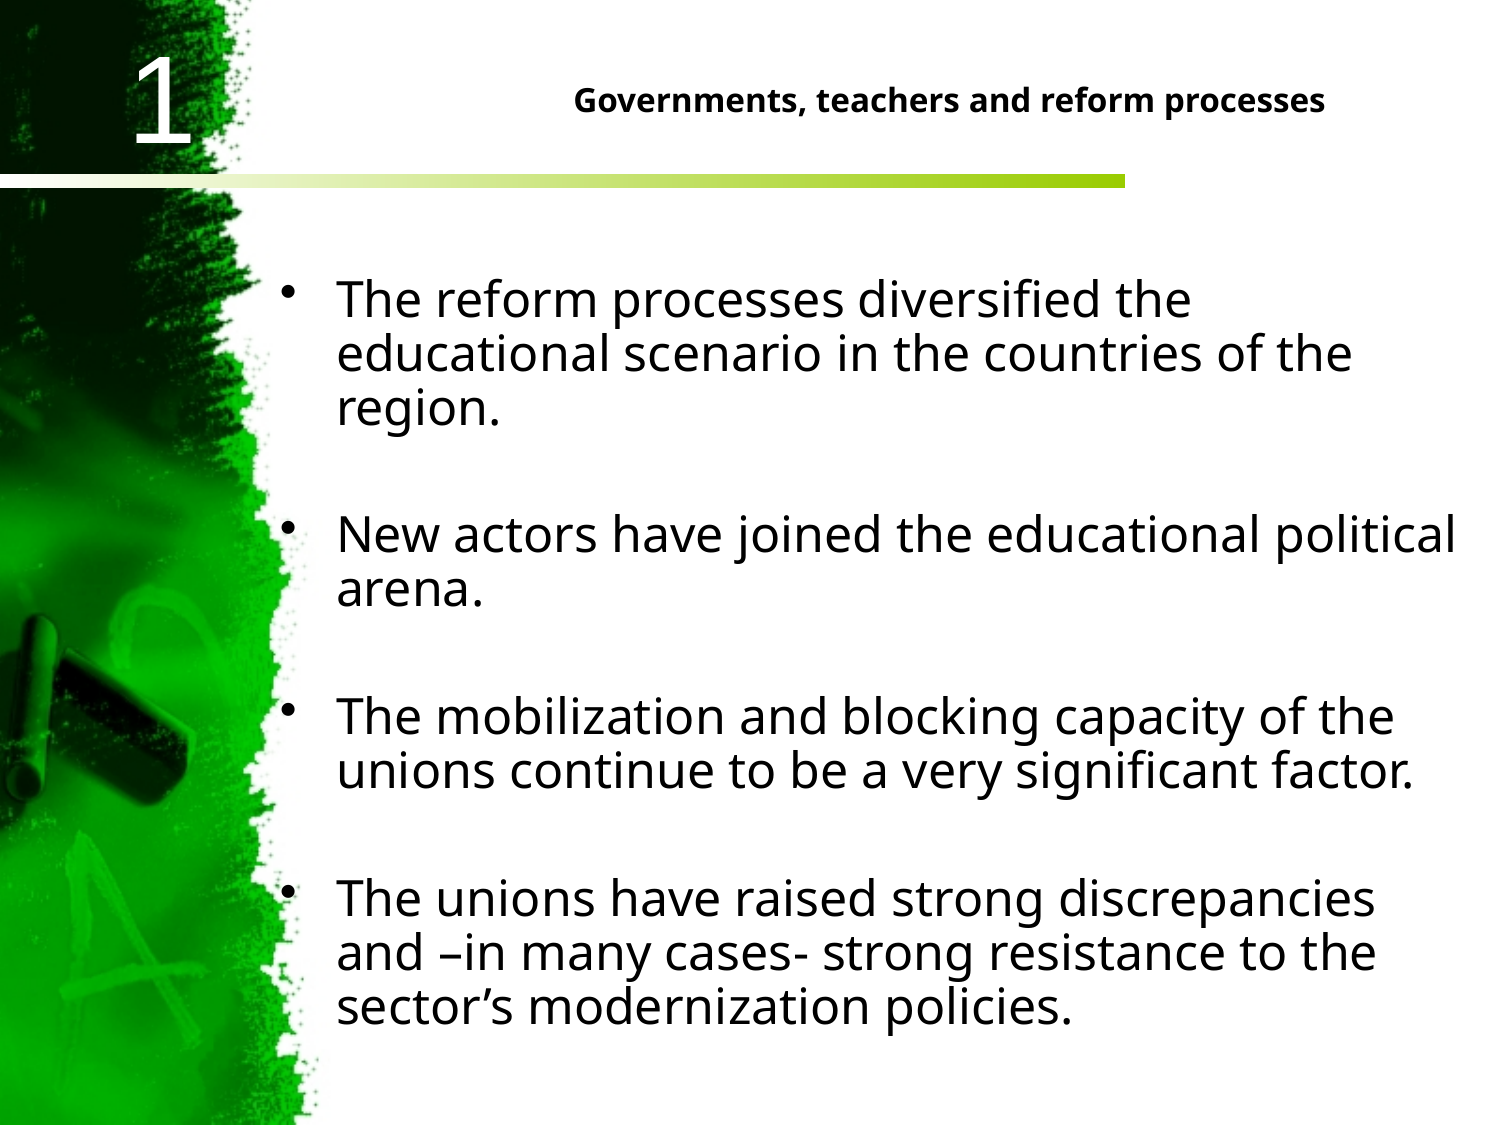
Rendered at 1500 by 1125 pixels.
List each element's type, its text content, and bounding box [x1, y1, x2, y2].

picture [0, 187, 1500, 1125]
picture [0, 0, 1500, 175]
list The reform processes diversified the educational scenario in the countries of the region. New actors have joined the educational political arena. The mobilization and blocking capacity of the unions continue to be a very significant factor. The unions have raised strong discrepancies and –in many cases- strong resistance to the sector’s modernization policies. [264, 266, 1475, 1105]
title Governments, teachers and reform processes [274, 24, 1500, 213]
